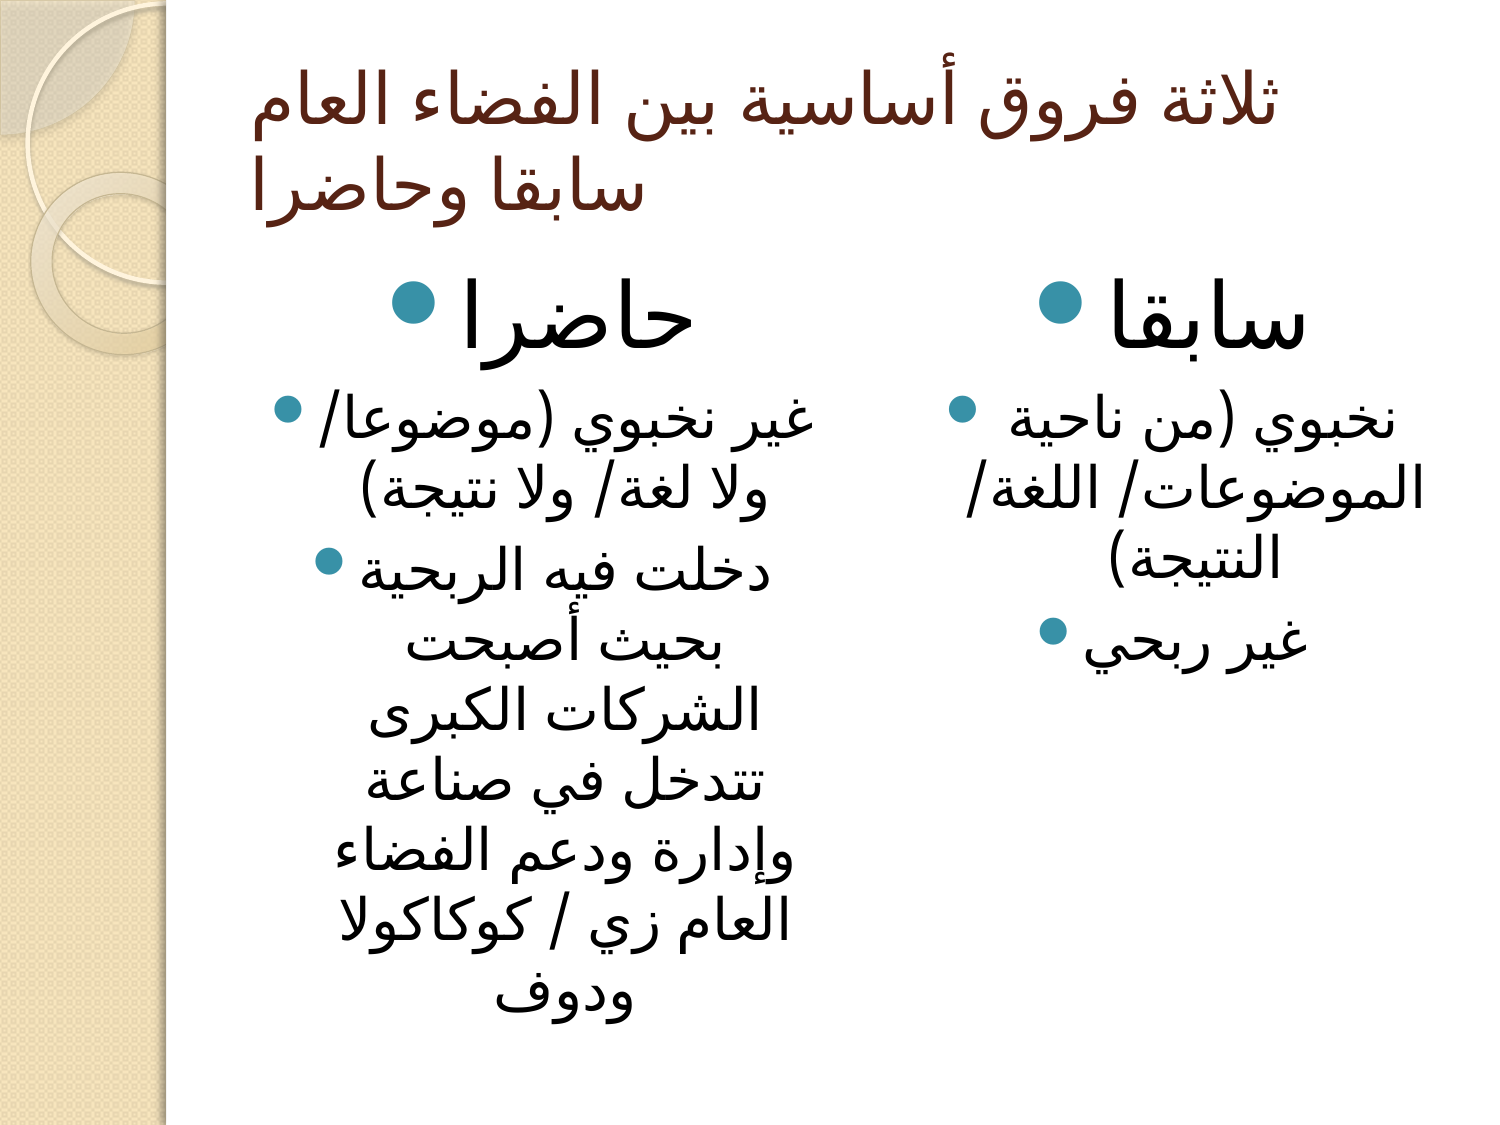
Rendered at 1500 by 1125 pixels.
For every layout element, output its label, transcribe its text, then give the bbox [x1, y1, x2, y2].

list سابقا نخبوي (من ناحية الموضوعات/ اللغة/ النتيجة) غير ربحي [865, 249, 1466, 1015]
title ثلاثة فروق أساسية بين الفضاء العام سابقا وحاضرا [235, 45, 1466, 233]
list حاضرا غير نخبوي (موضوعا/ ولا لغة/ ولا نتيجة) دخلت فيه الربحية بحيث أصبحت الشركات الكبرى تتدخل في صناعة وإدارة ودعم الفضاء العام زي / كوكاكولا ودوف [235, 249, 836, 1015]
